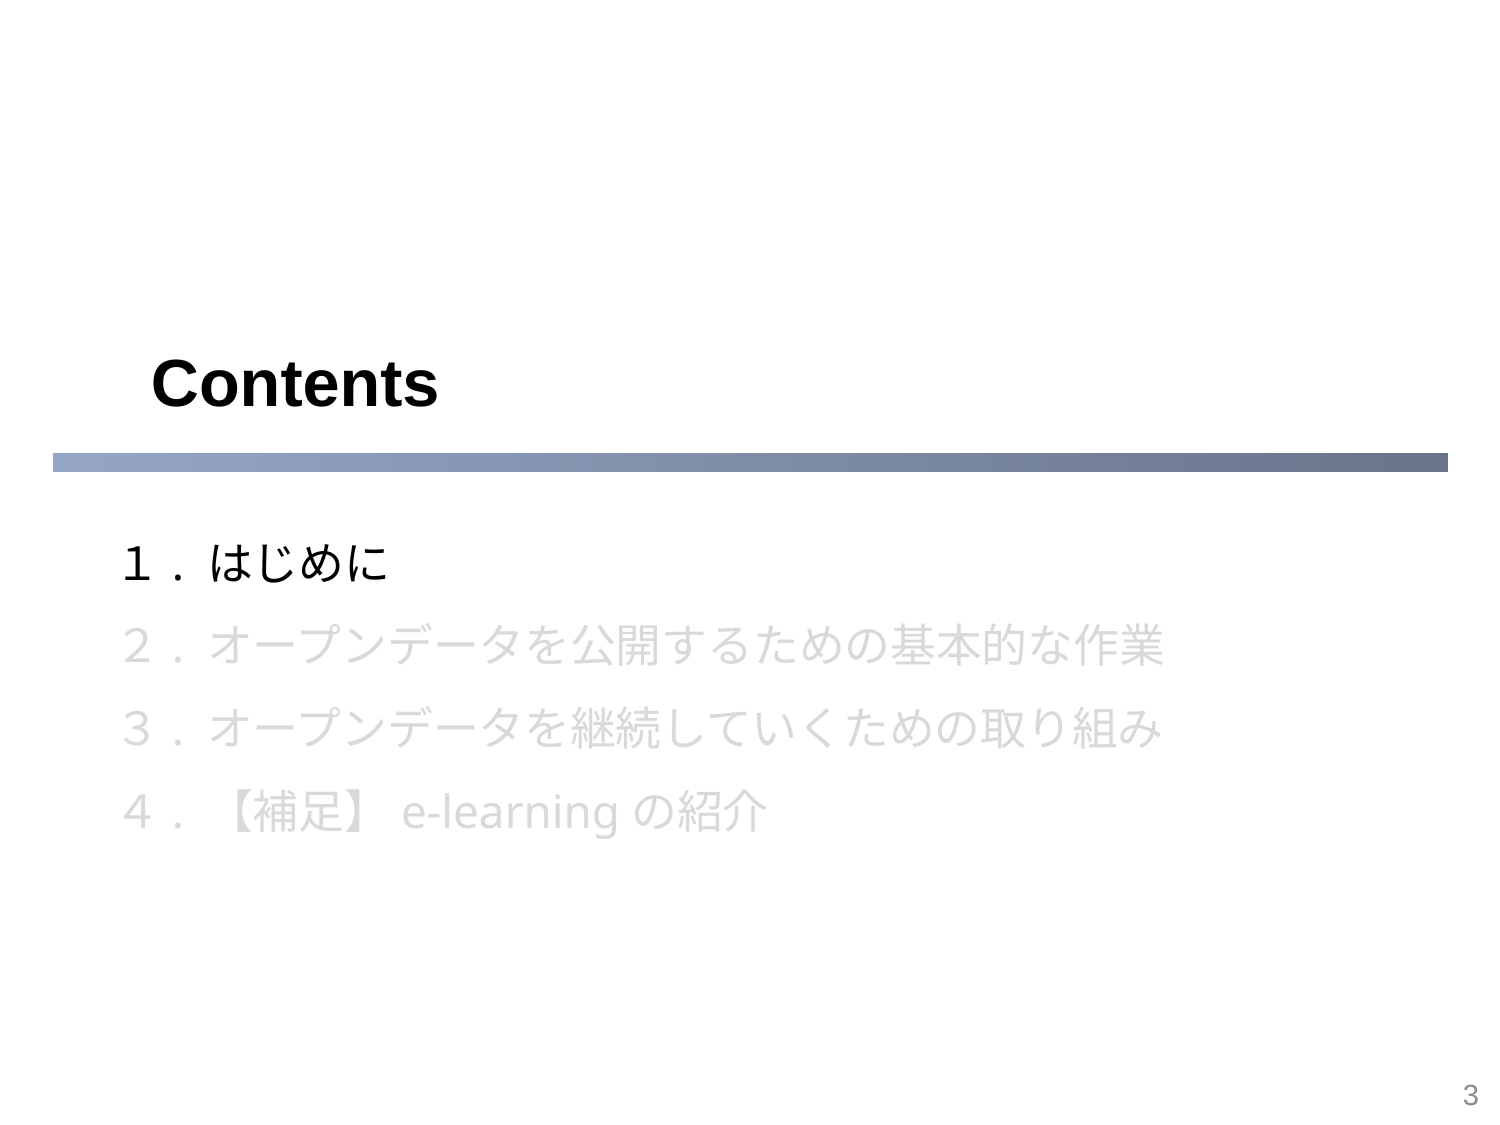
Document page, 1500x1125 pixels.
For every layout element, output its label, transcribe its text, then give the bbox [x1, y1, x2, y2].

text_box ４. 【補足】e-learningの紹介 [100, 775, 1436, 846]
slide_number 2 [1411, 1070, 1495, 1118]
text_box １. はじめに [100, 527, 1436, 598]
text_box ２. オープンデータを公開するための基本的な作業 [100, 609, 1436, 681]
text_box ３. オープンデータを継続していくための取り組み [100, 692, 1436, 764]
